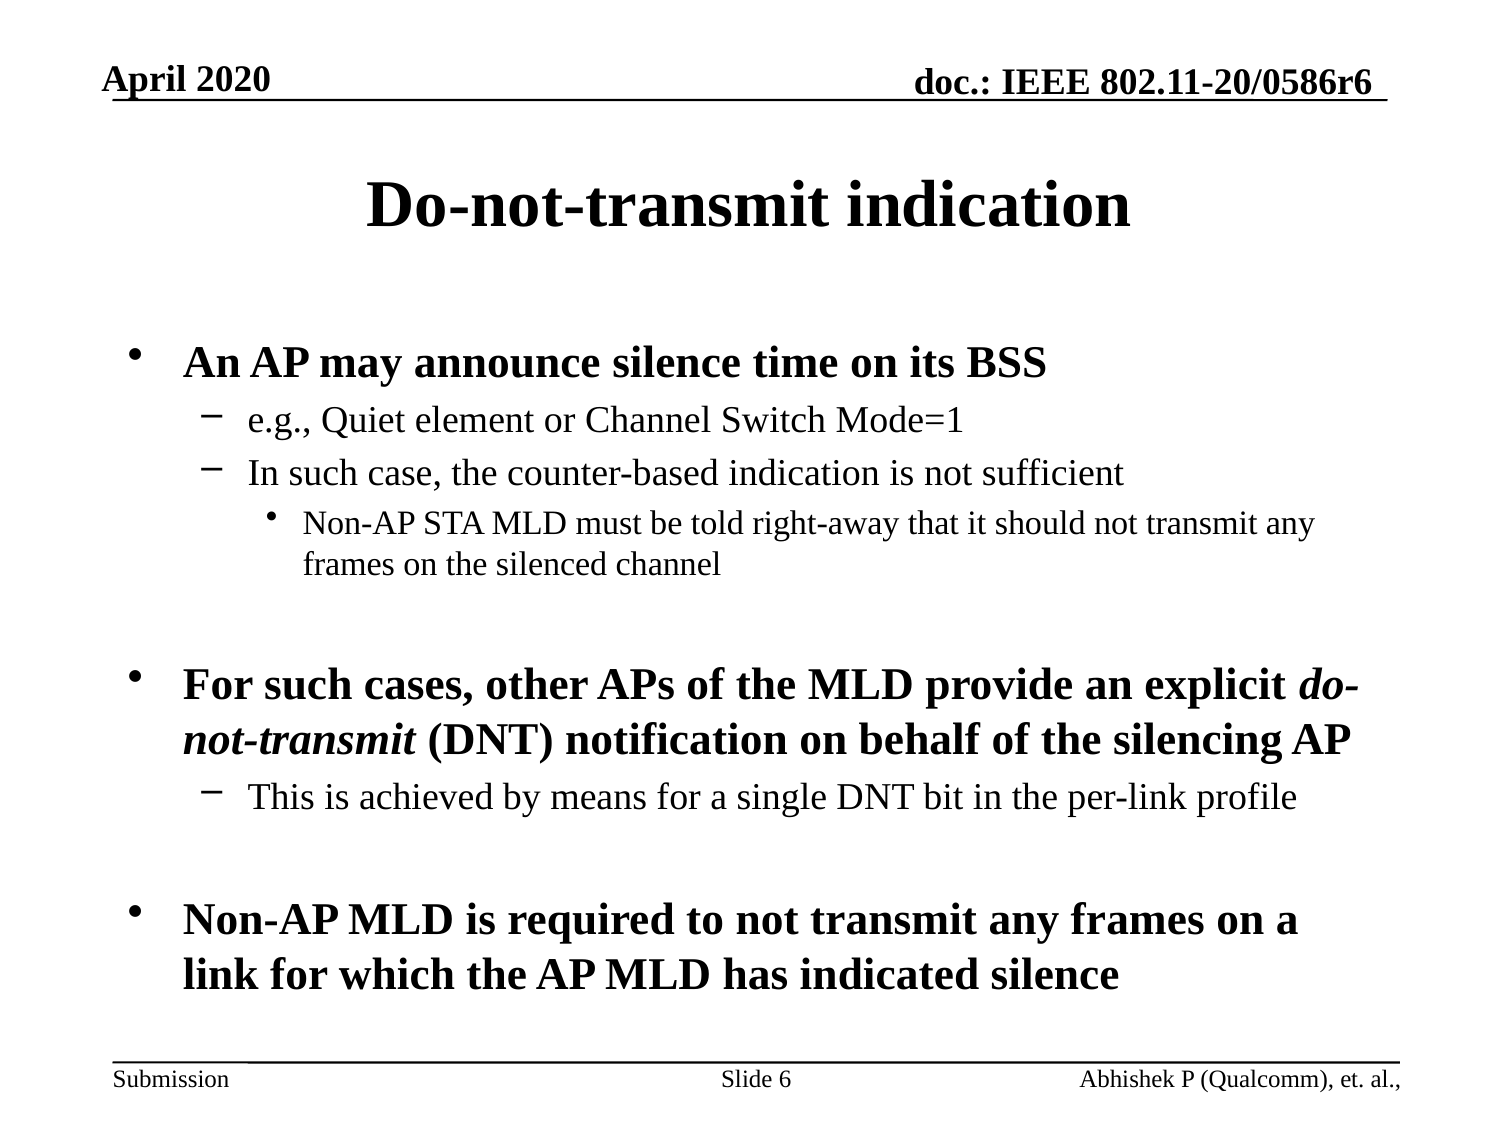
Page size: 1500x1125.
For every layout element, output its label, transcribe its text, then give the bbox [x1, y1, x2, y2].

footer Abhishek P (Qualcomm), et. al., [949, 1061, 1402, 1093]
title Do-not-transmit indication [112, 112, 1388, 288]
list An AP may announce silence time on its BSS e.g., Quiet element or Channel Switch Mode=1 In such case, the counter-based indication is not sufficient Non-AP STA MLD must be told right-away that it should not transmit any frames on the silenced channel For such cases, other APs of the MLD provide an explicit do-not-transmit (DNT) notification on behalf of the silencing AP This is achieved by means for a single DNT bit in the per-link profile Non-AP MLD is required to not transmit any frames on a link for which the AP MLD has indicated silence [112, 324, 1402, 1051]
slide_number Slide 6 [712, 1061, 801, 1093]
